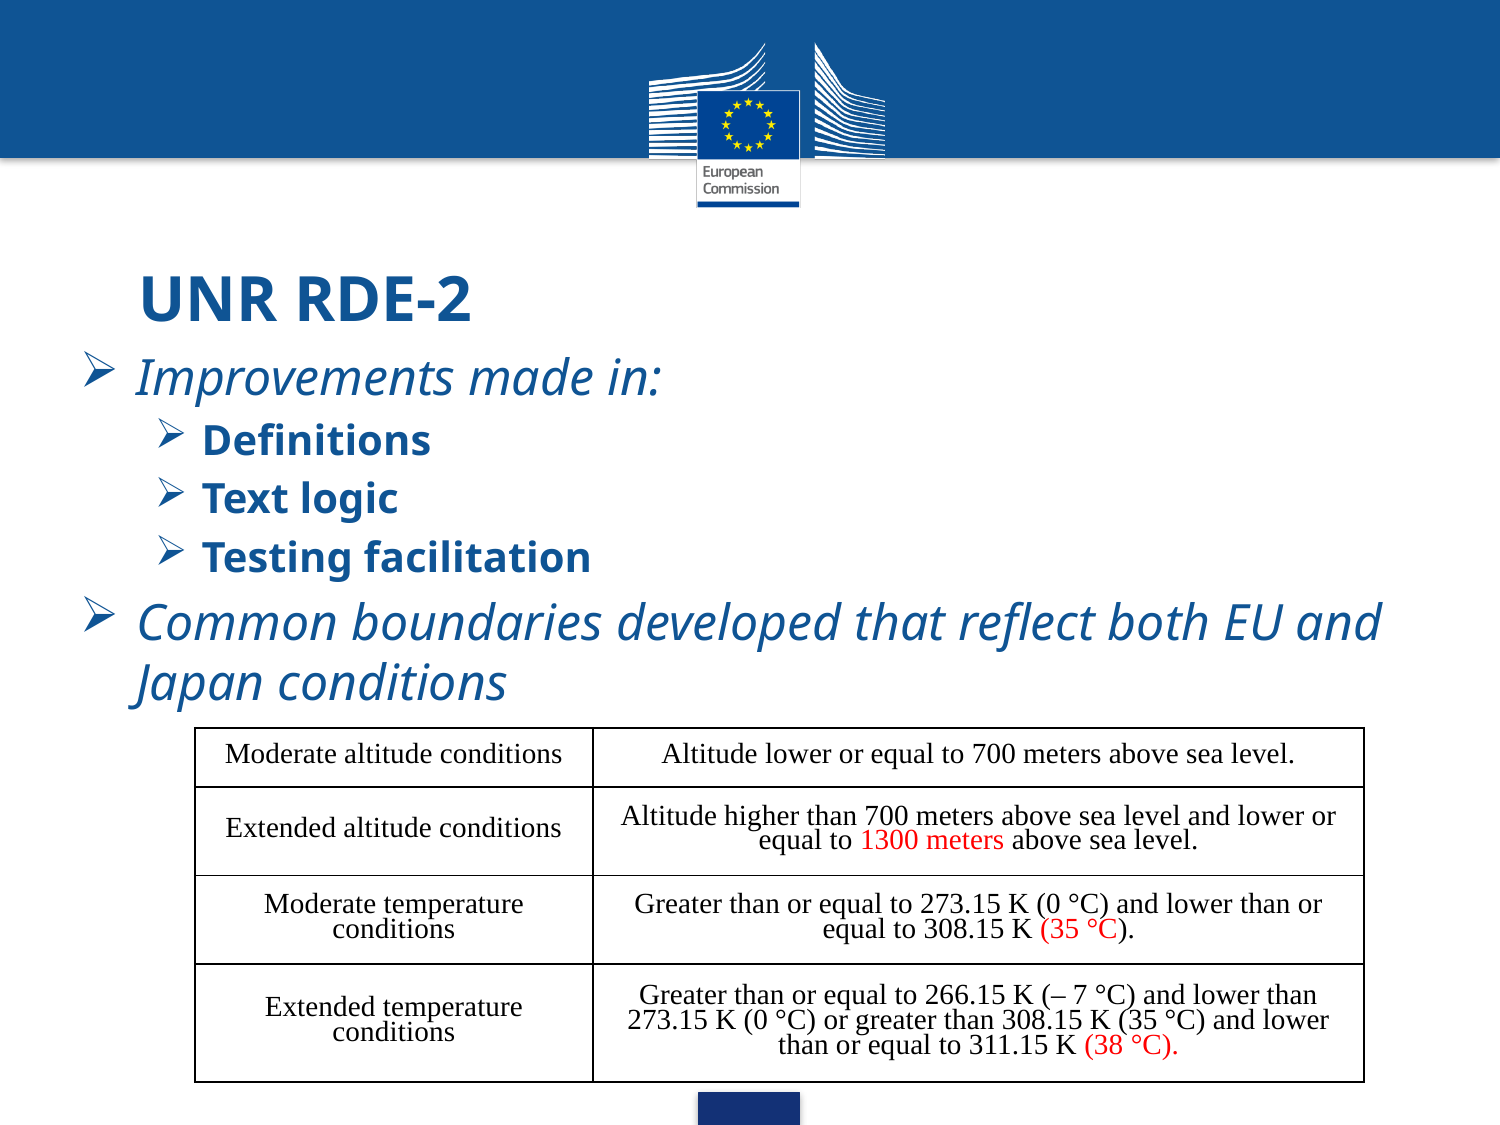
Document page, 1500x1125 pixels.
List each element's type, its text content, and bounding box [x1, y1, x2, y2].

table_cell Extended altitude conditions [196, 788, 592, 875]
table_cell Greater than or equal to 266.15 K (– 7 °C) and lower than 273.15 K (0 °C) or greater than 308.15 K (35 °C) and lower than or equal to 311.15 K (38 °C). [594, 965, 1363, 1081]
table_header Altitude lower or equal to 700 meters above sea level. [594, 729, 1363, 786]
table_cell Extended temperature conditions [196, 965, 592, 1081]
list Improvements made in: Definitions Text logic Testing facilitation Common boundaries developed that reflect both EU and Japan conditions [64, 338, 1415, 917]
title UNR RDE-2 [64, 219, 1415, 338]
table_cell Greater than or equal to 273.15 K (0 °C) and lower than or equal to 308.15 K (35 °C). [594, 876, 1363, 963]
table_cell Moderate temperature conditions [196, 876, 592, 963]
table_cell Altitude higher than 700 meters above sea level and lower or equal to 1300 meters above sea level. [594, 788, 1363, 875]
picture [649, 42, 885, 208]
table_header Moderate altitude conditions [196, 729, 592, 786]
